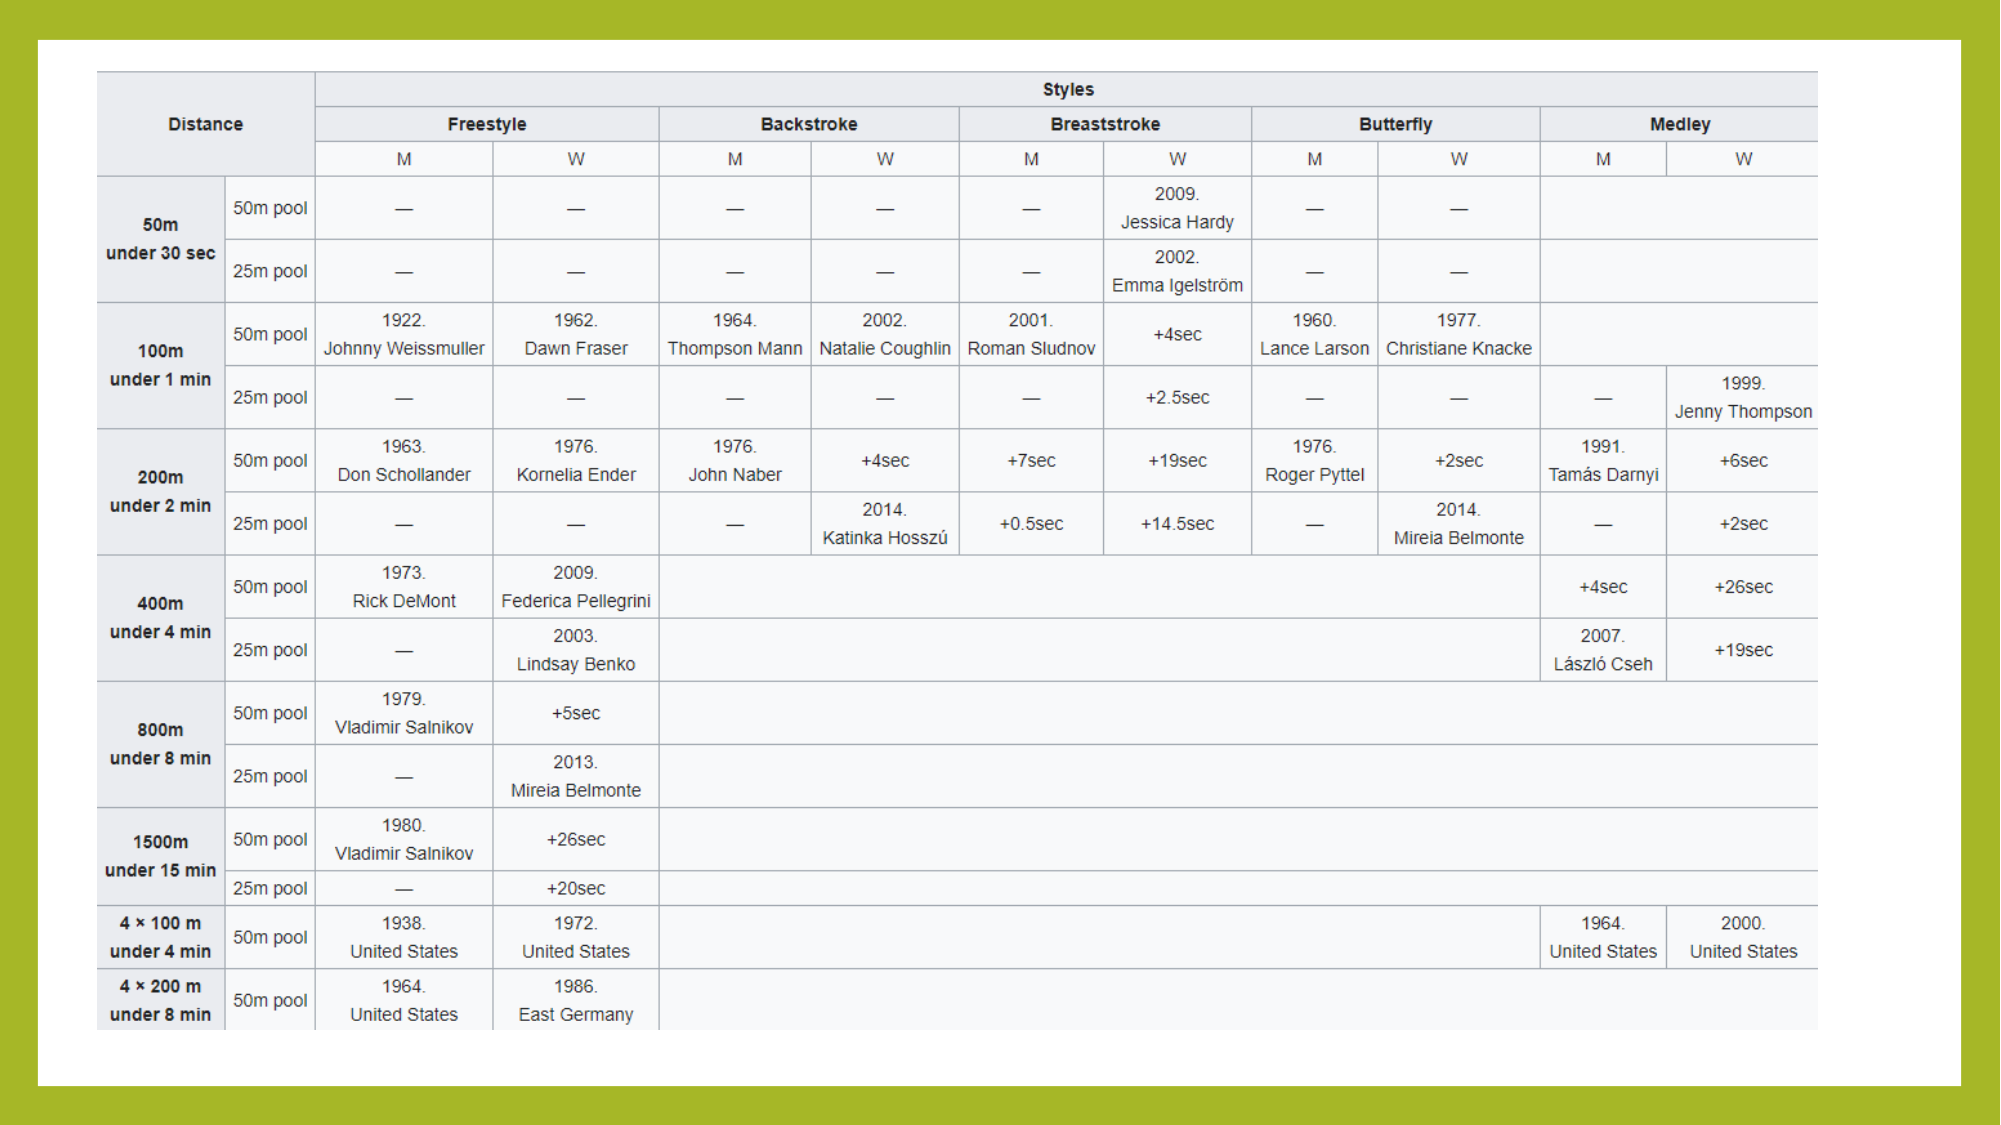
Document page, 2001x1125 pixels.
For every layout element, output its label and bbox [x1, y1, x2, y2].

picture [97, 69, 1819, 1030]
